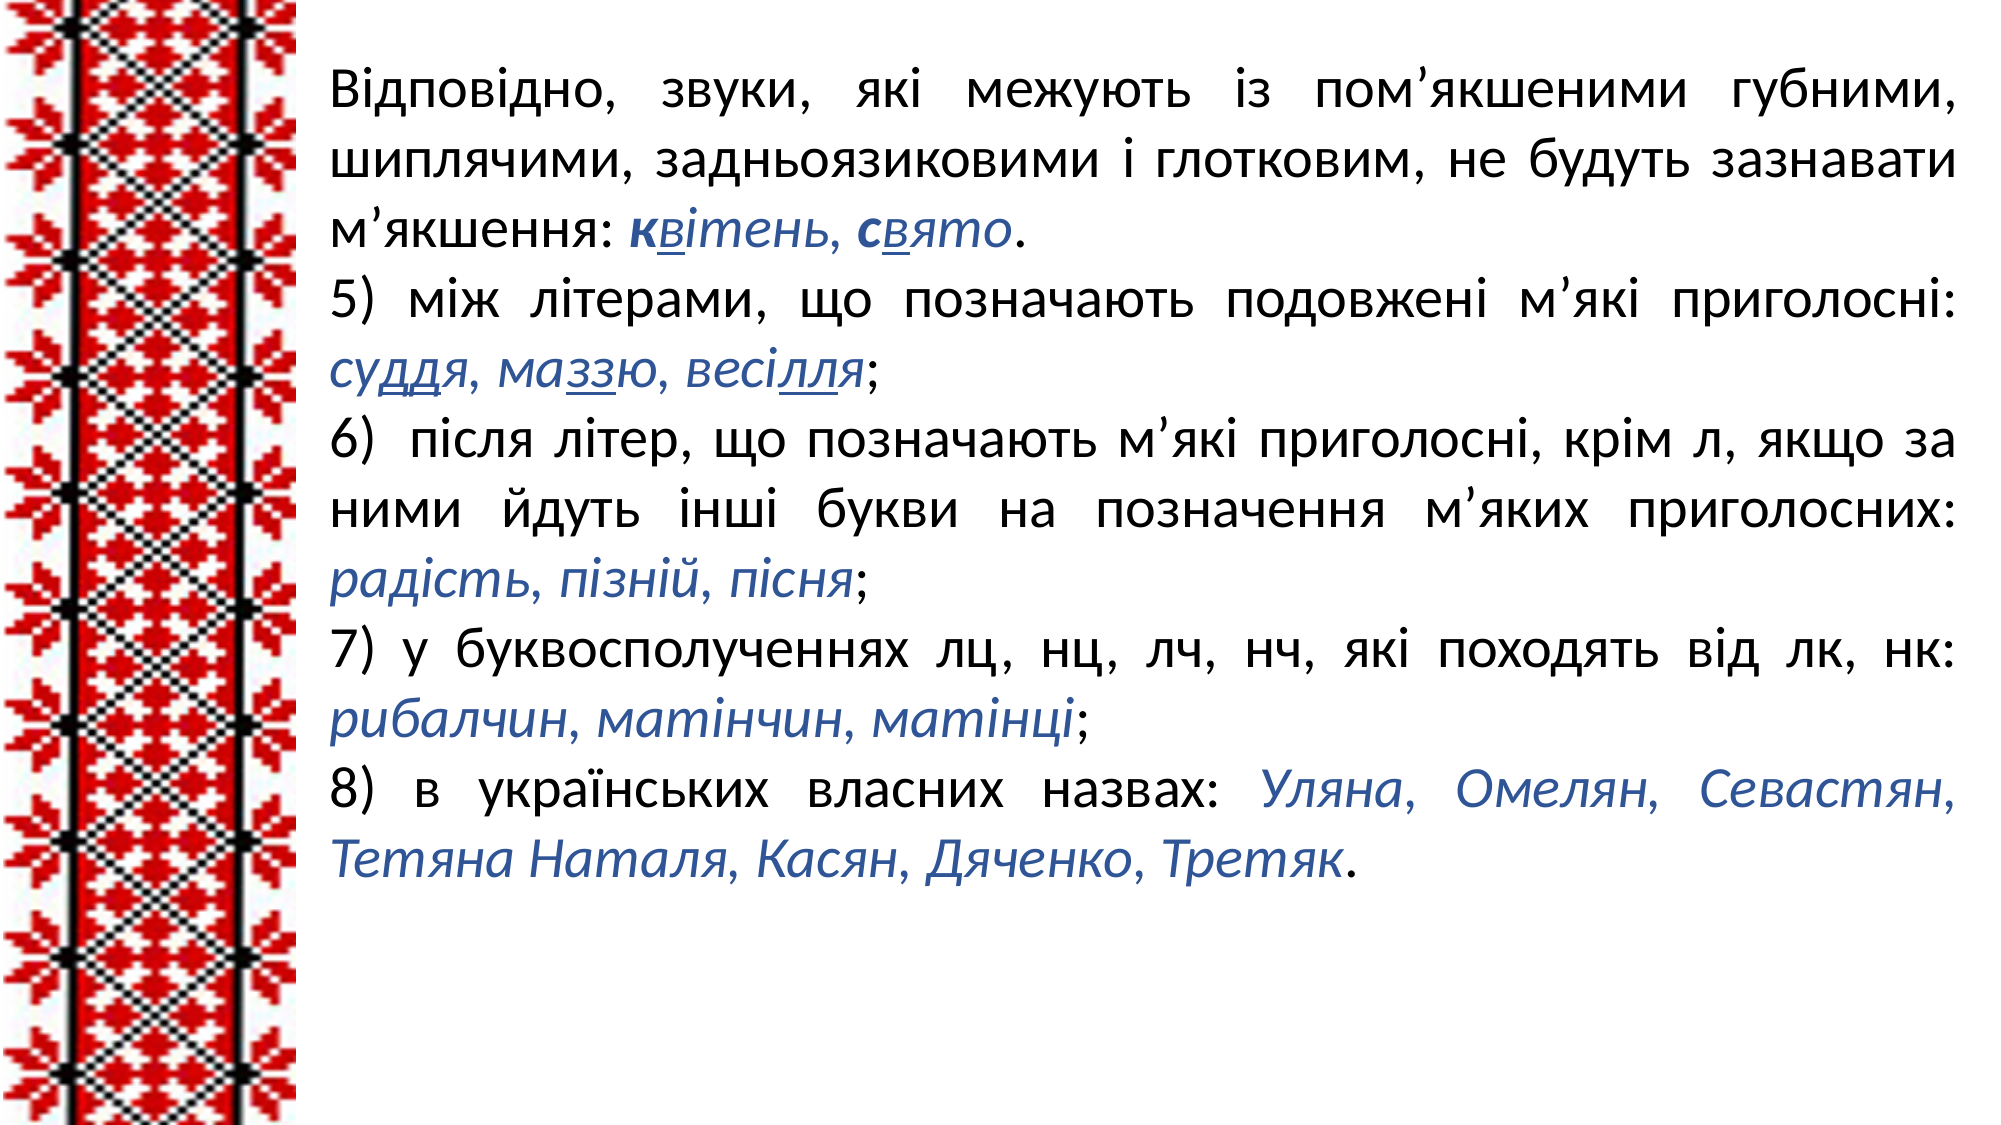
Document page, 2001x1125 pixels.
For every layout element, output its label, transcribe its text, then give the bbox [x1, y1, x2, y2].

text_box Відповідно, звуки, які межують із пом’якшеними губними, шиплячими, задньоязиковими і глотковим, не будуть зазнавати м’якшення: квітень, свято. 5) між літерами, що позначають подовжені м’які приголосні: суддя, маззю, весілля; 6) після літер, що позначають м’які приголосні, крім л, якщо за ними йдуть інші букви на позначення м’яких приголосних: радість, пізній, пісня; 7) у буквосполученнях лц, нц, лч, нч, які походять від лк, нк: рибалчин, матінчин, матінці; 8) в українських власних назвах: Уляна, Омелян, Севастян, Тетяна Наталя, Касян, Дяченко, Третяк. [314, 42, 1974, 897]
picture [3, 0, 296, 1125]
